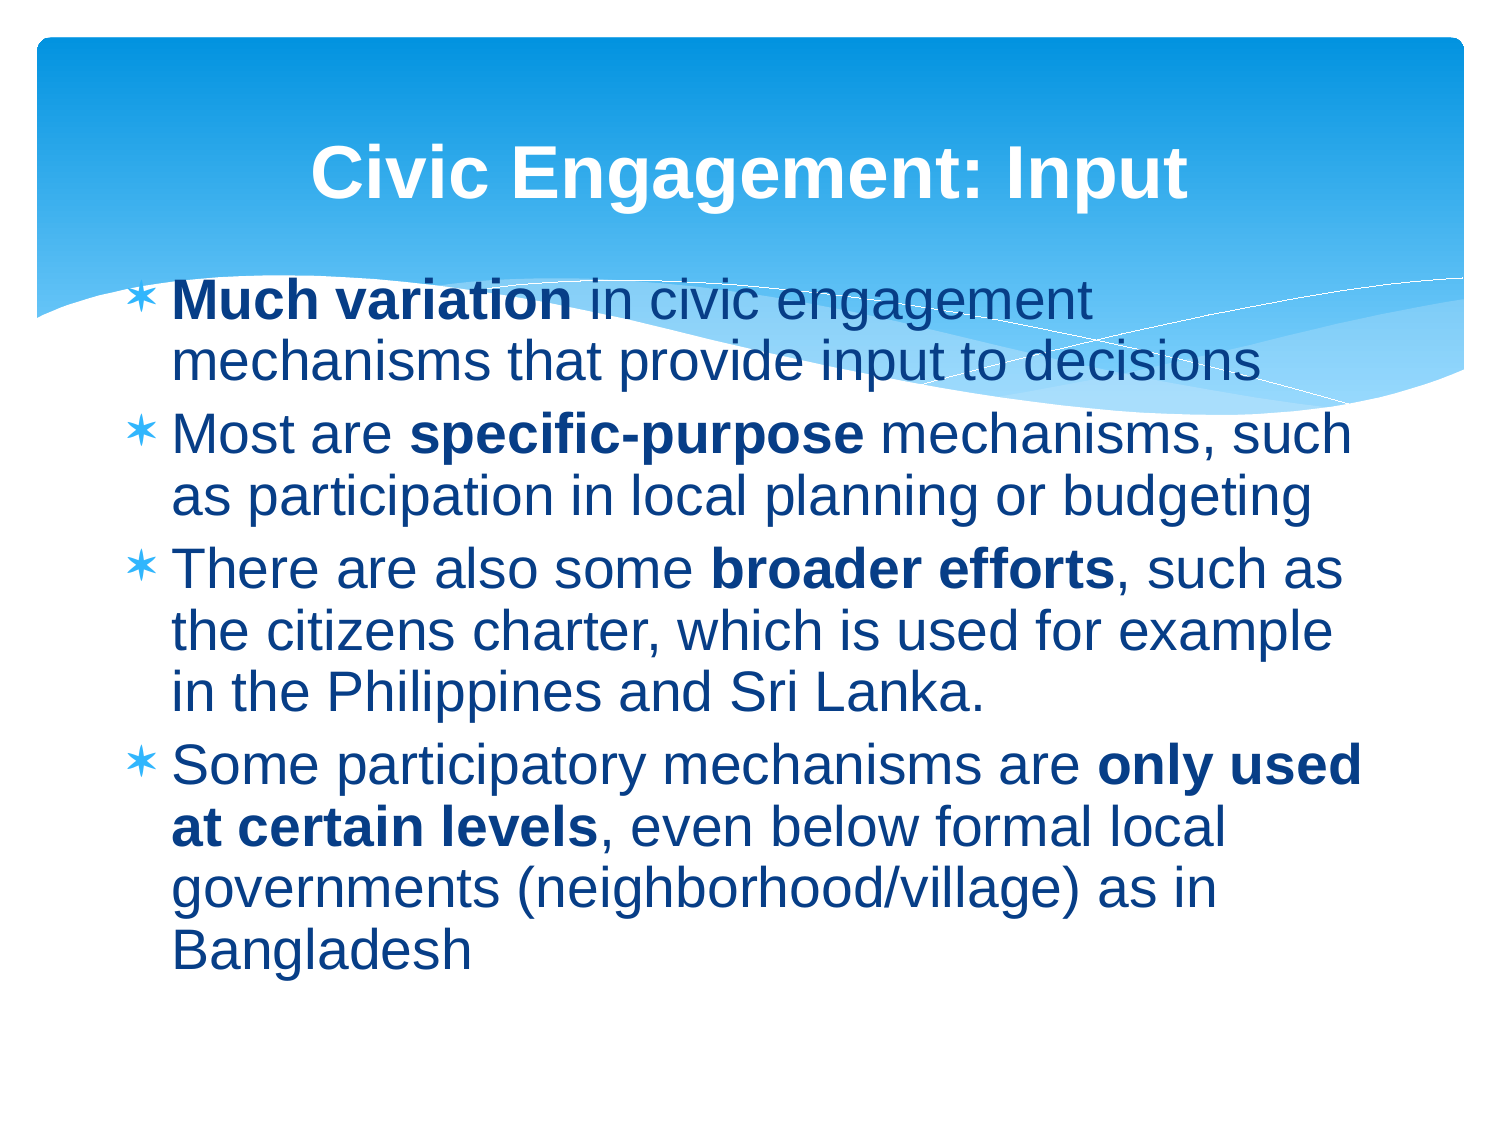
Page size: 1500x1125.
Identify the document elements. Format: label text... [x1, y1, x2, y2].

list Much variation in civic engagement mechanisms that provide input to decisions Most are specific-purpose mechanisms, such as participation in local planning or budgeting There are also some broader efforts, such as the citizens charter, which is used for example in the Philippines and Sri Lanka. Some participatory mechanisms are only used at certain levels, even below formal local governments (neighborhood/village) as in Bangladesh [112, 262, 1388, 1038]
title Civic Engagement: Input [112, 99, 1388, 238]
